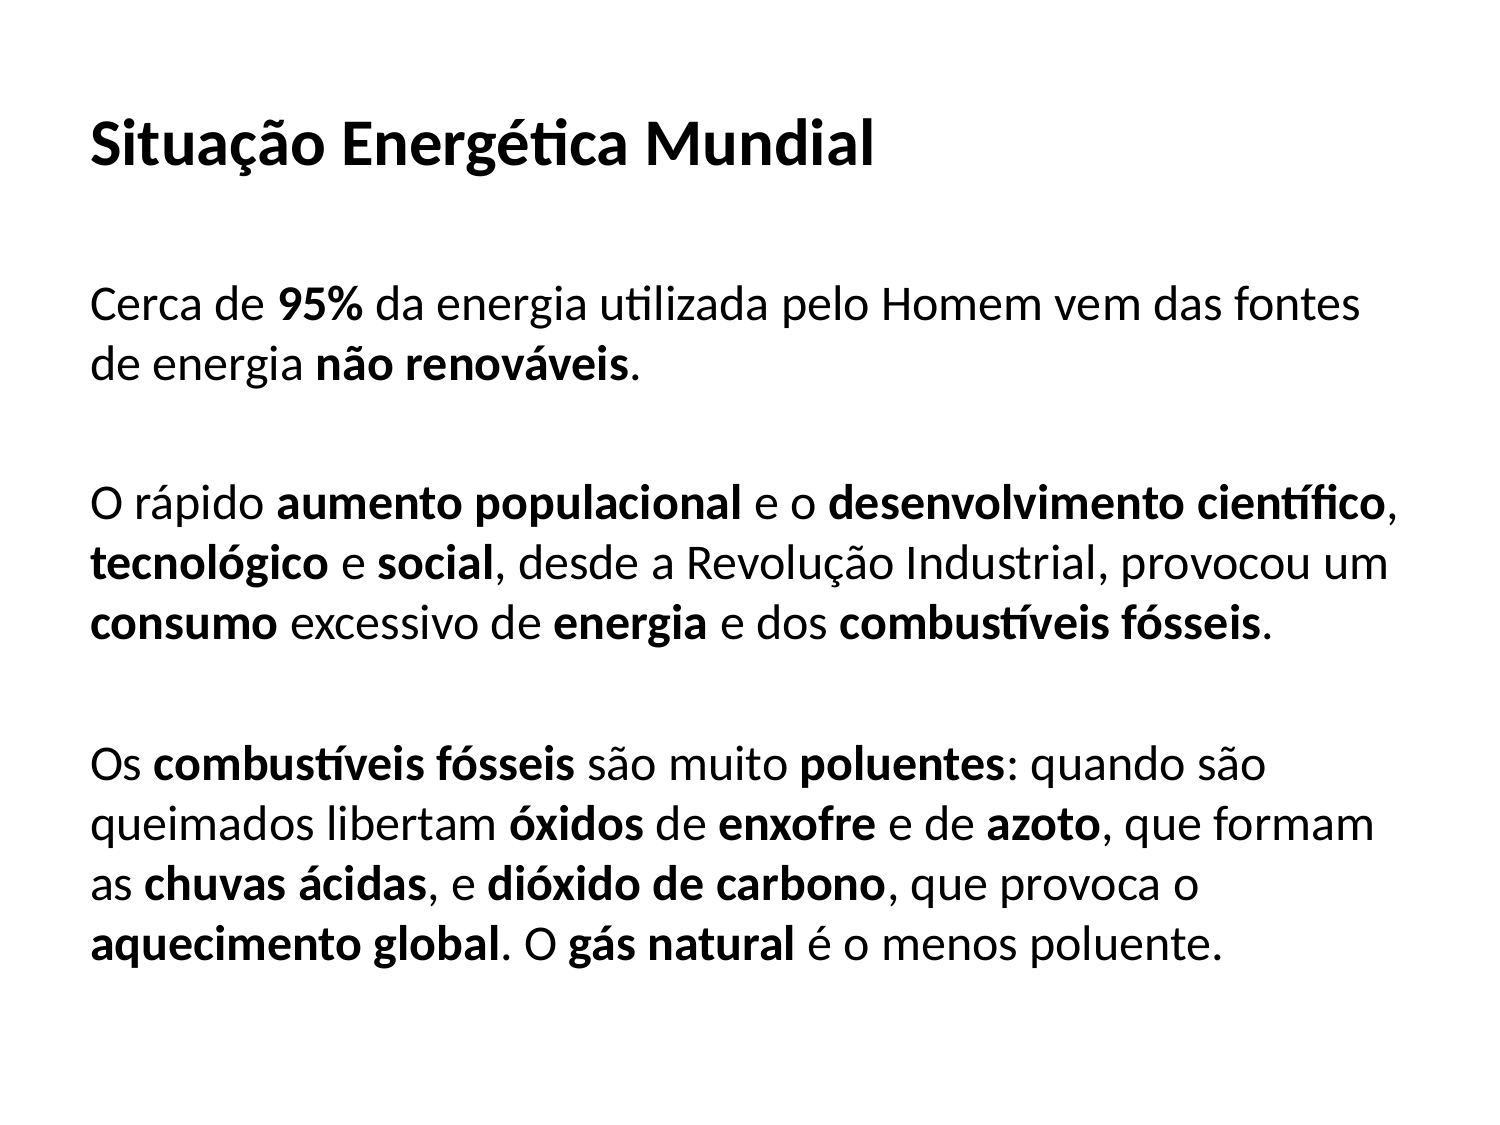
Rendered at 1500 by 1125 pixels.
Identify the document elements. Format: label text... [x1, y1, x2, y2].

title Situação Energética Mundial [75, 45, 1425, 233]
list Cerca de 95% da energia utilizada pelo Homem vem das fontes de energia não renováveis. O rápido aumento populacional e o desenvolvimento científico, tecnológico e social, desde a Revolução Industrial, provocou um consumo excessivo de energia e dos combustíveis fósseis. Os combustíveis fósseis são muito poluentes: quando são queimados libertam óxidos de enxofre e de azoto, que formam as chuvas ácidas, e dióxido de carbono, que provoca o aquecimento global. O gás natural é o menos poluente. [75, 262, 1425, 1005]
